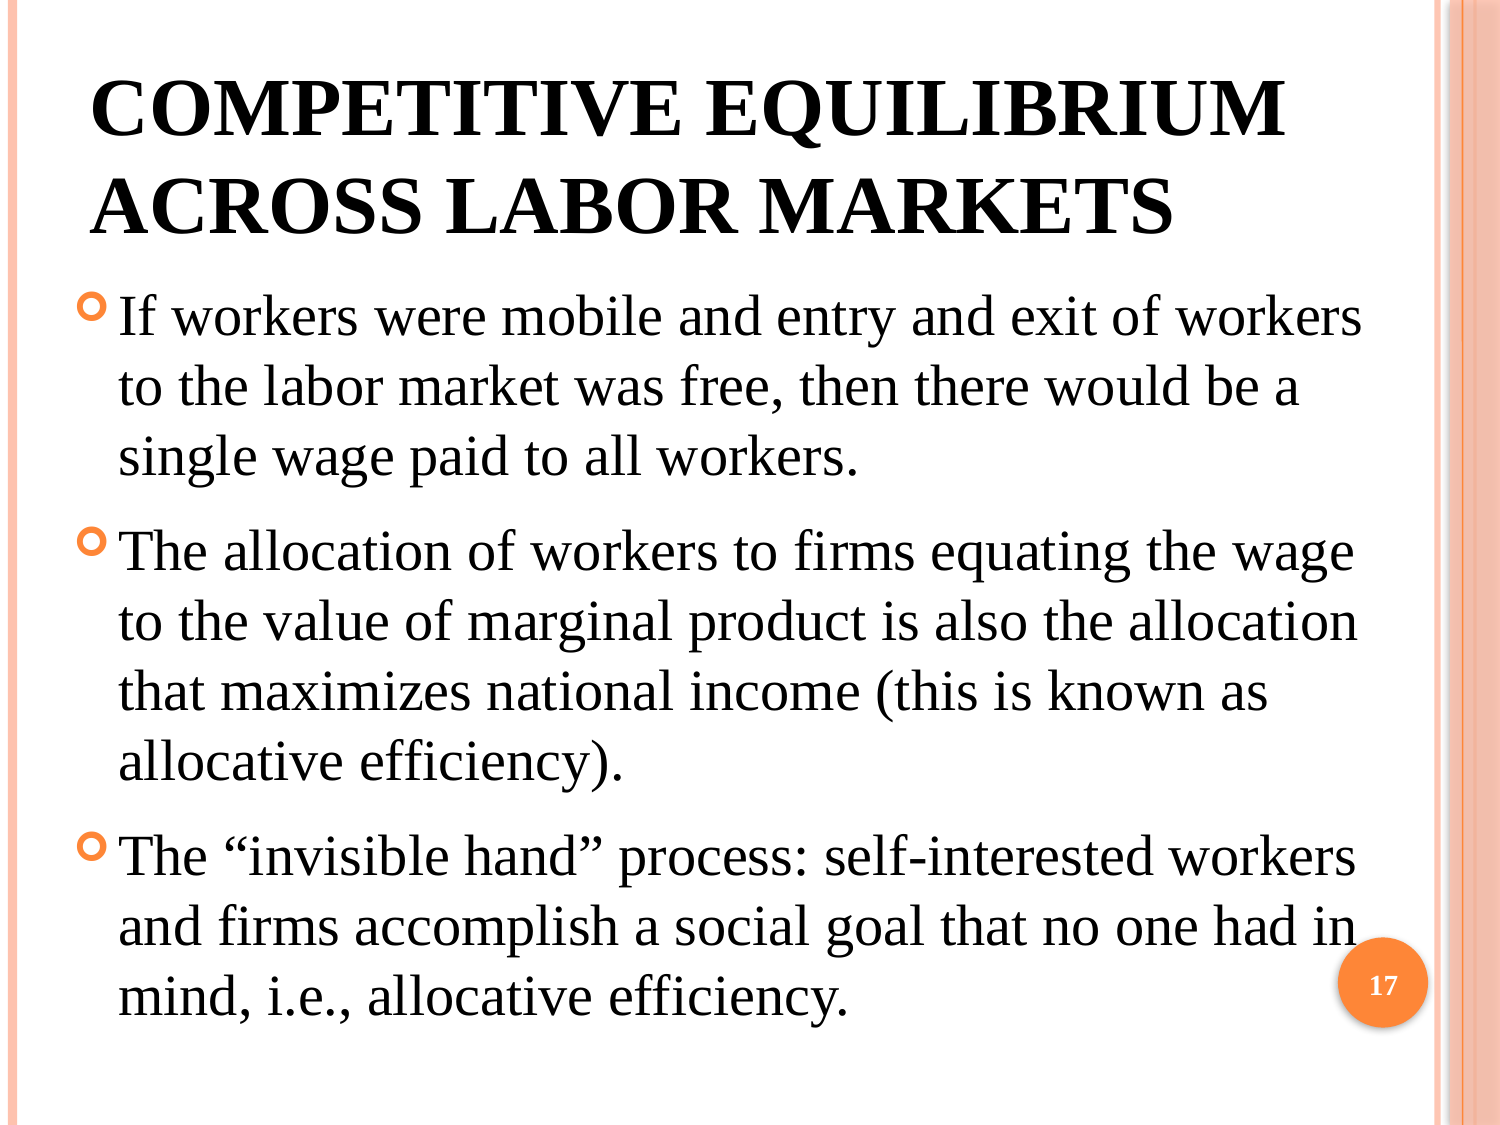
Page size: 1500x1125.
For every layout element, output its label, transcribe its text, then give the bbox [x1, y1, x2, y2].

title Competitive Equilibrium Across Labor Markets [75, 45, 1348, 258]
list If workers were mobile and entry and exit of workers to the labor market was free, then there would be a single wage paid to all workers. The allocation of workers to firms equating the wage to the value of marginal product is also the allocation that maximizes national income (this is known as allocative efficiency). The “invisible hand” process: self-interested workers and firms accomplish a social goal that no one had in mind, i.e., allocative efficiency. [58, 269, 1409, 1067]
slide_number 17 [1333, 940, 1434, 1026]
